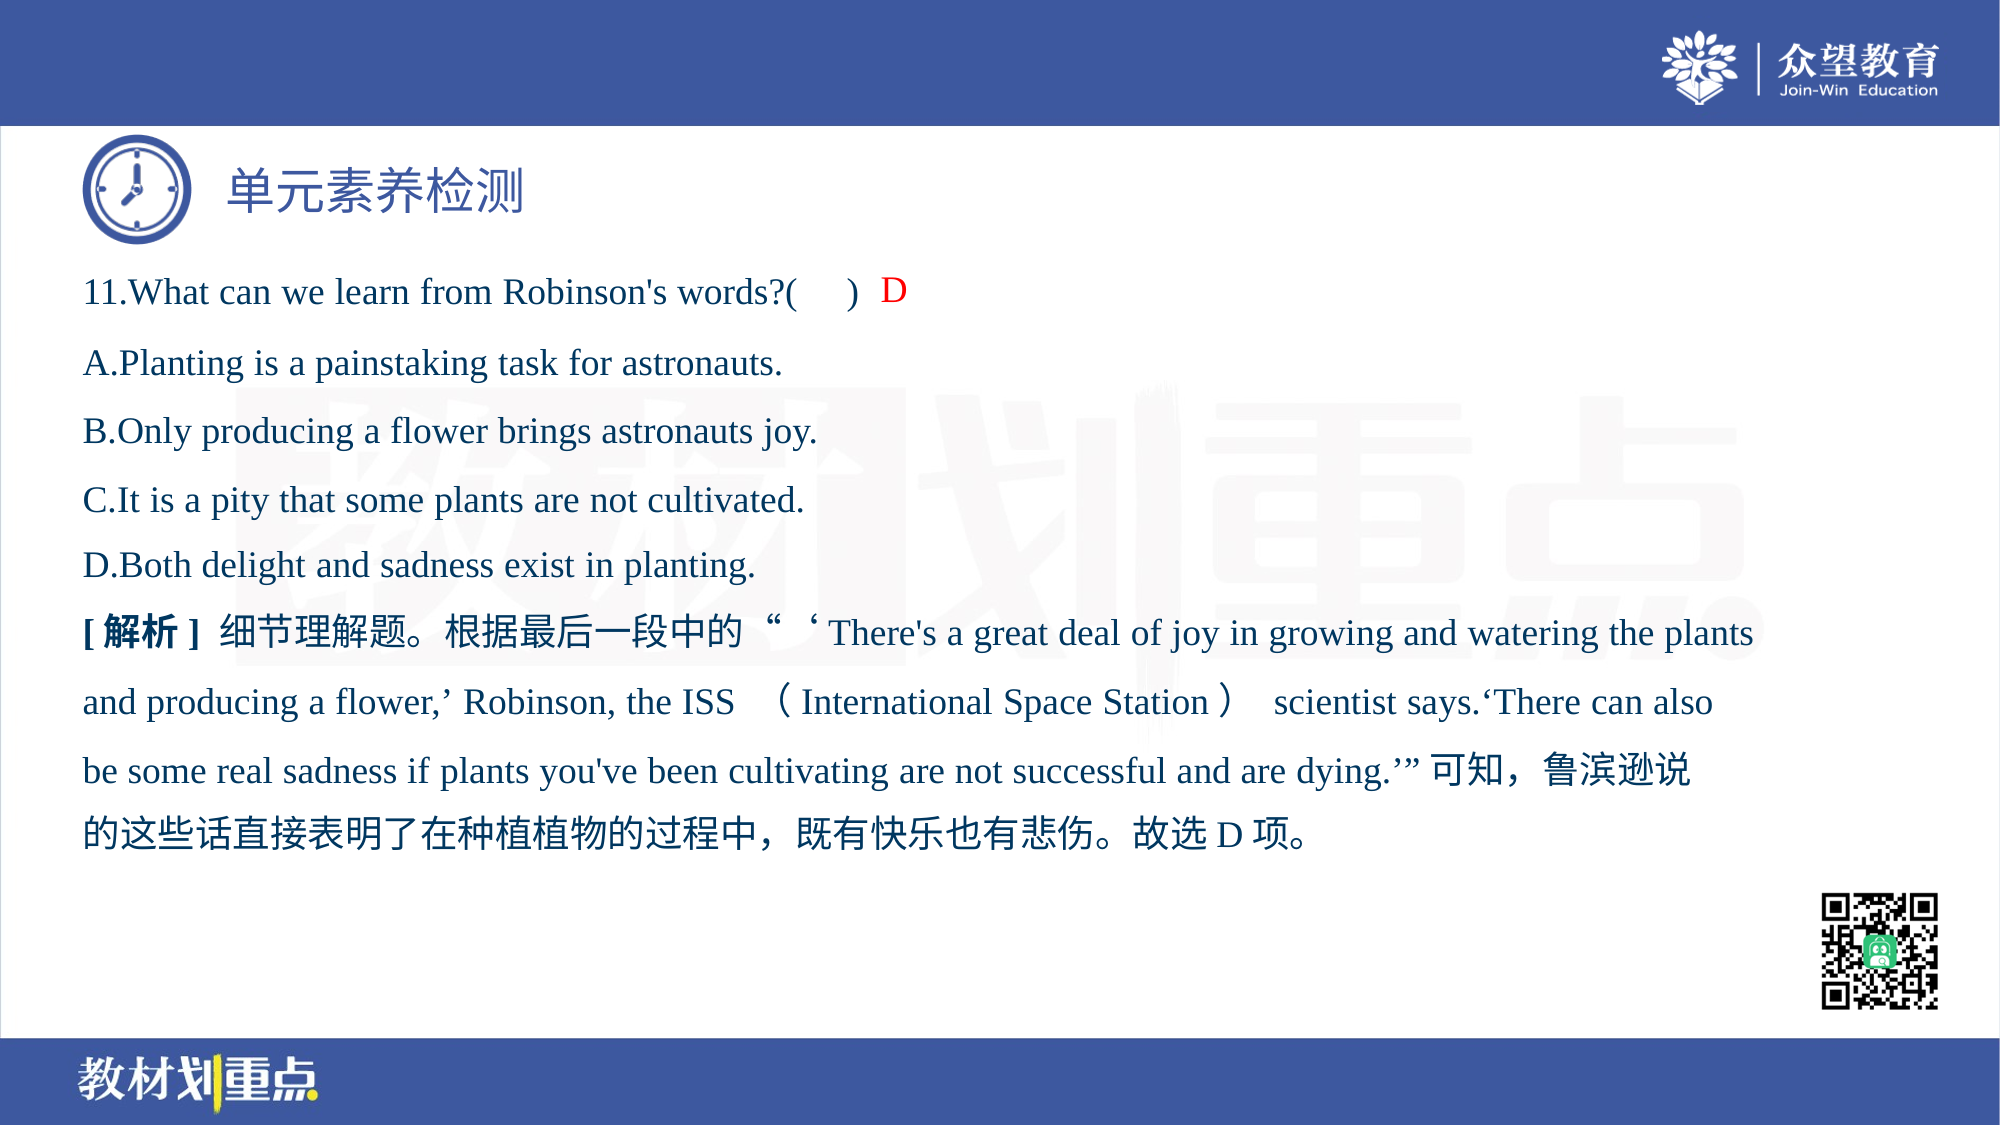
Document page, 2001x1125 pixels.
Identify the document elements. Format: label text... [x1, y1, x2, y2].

text_box A.Planting is a painstaking task for astronauts. B.Only producing a flower brings astronauts joy. C.It is a pity that some plants are not cultivated. D.Both delight and sadness exist in planting. [82, 313, 1817, 578]
text_box 11.What can we learn from Robinson's words?( ) [82, 247, 1817, 306]
text_box D [866, 245, 922, 304]
text_box [解析] 细节理解题。根据最后一段中的“‘There's a great deal of joy in growing and watering the plants and producing a flower,’ Robinson, the ISS （International Space Station） scientist says.‘There can also be some real sadness if plants you've been cultivating are not successful and are dying.’”可知，鲁滨逊说 的这些话直接表明了在种植植物的过程中，既有快乐也有悲伤。故选D项。 [82, 584, 1817, 849]
picture [0, 0, 2000, 1125]
